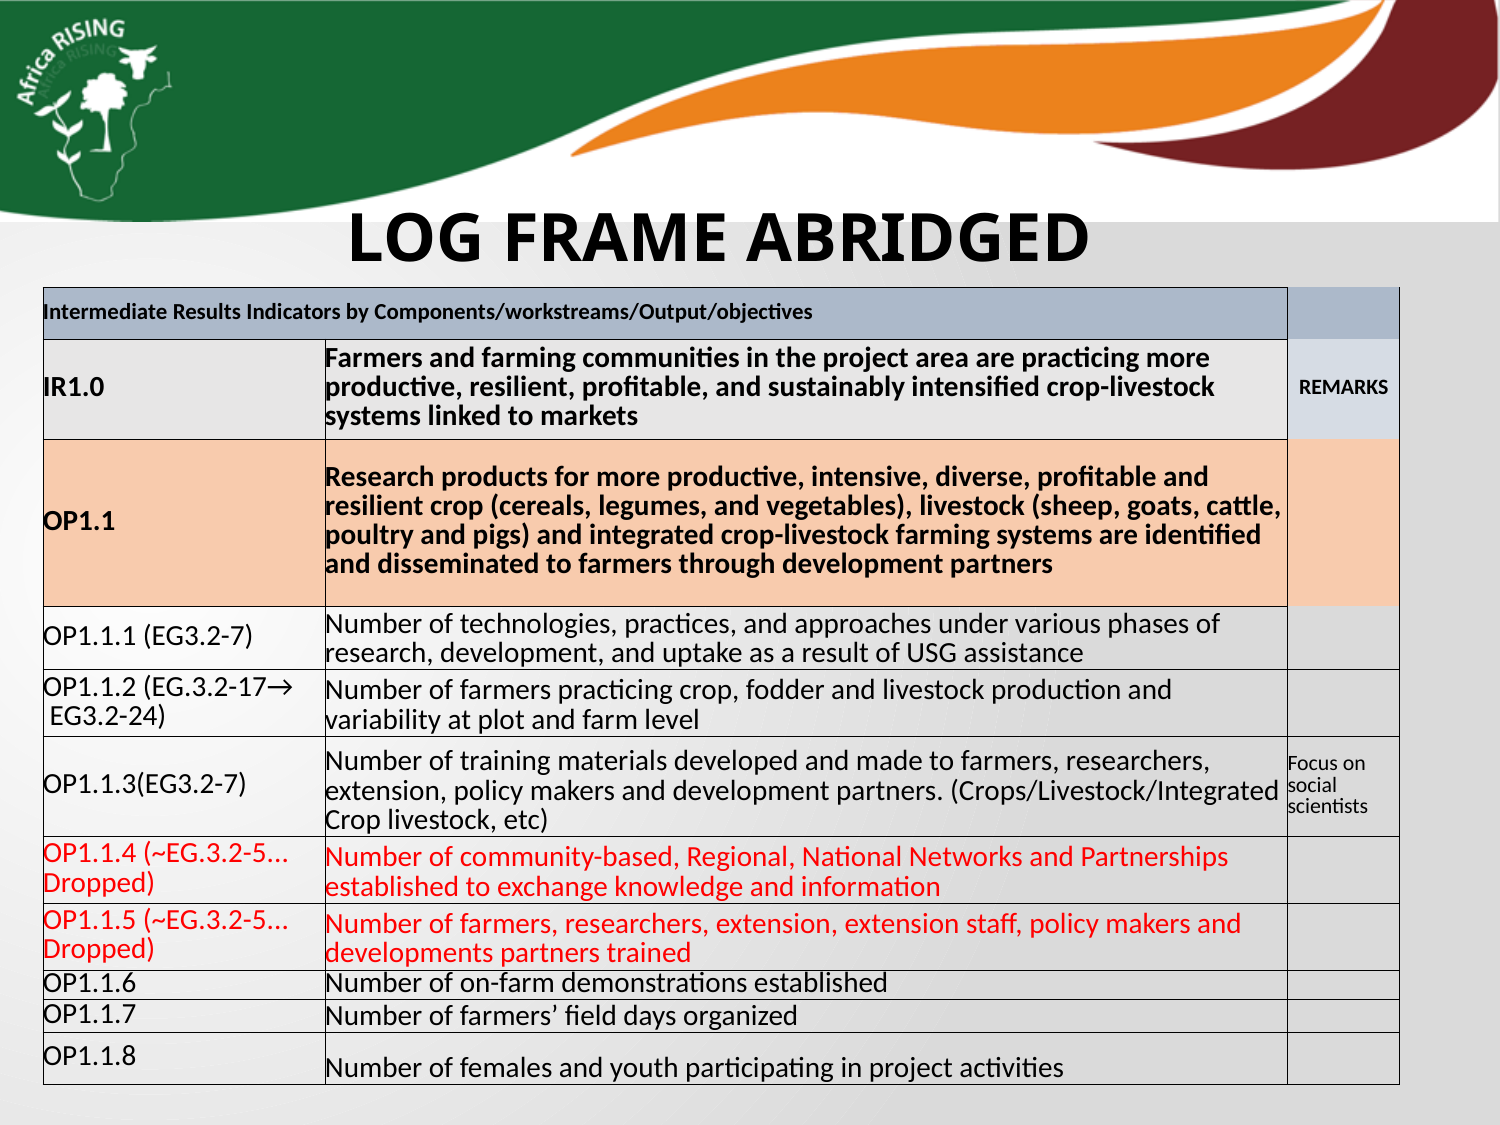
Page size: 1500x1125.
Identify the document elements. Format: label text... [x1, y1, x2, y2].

table_cell [1288, 904, 1399, 970]
table_cell [1288, 837, 1399, 903]
table_cell Number of farmers practicing crop, fodder and livestock production and variability at plot and farm level [326, 670, 1287, 736]
table_cell [1288, 670, 1399, 736]
list LOG FRAME ABRIDGED [87, 187, 1350, 287]
table_cell [1288, 971, 1399, 999]
table_cell [1288, 1033, 1399, 1084]
table_cell [1288, 606, 1399, 669]
table_cell Number of technologies, practices, and approaches under various phases of research, development, and uptake as a result of USG assistance [326, 607, 1287, 669]
table_cell OP1.1.2 (EG.3.2-17→ EG3.2-24) [44, 670, 325, 736]
picture [0, 0, 1499, 222]
table_cell OP1.1.8 [44, 1033, 325, 1084]
table_cell OP1.1.7 [44, 1000, 325, 1032]
table_cell Number of community-based, Regional, National Networks and Partnerships established to exchange knowledge and information [326, 837, 1287, 903]
table_cell OP1.1.3(EG3.2-7) [44, 737, 325, 836]
table_cell IR1.0 [44, 340, 325, 439]
table_cell OP1.1 [44, 440, 325, 606]
table_cell Number of on-farm demonstrations established [326, 971, 1287, 999]
table_header Intermediate Results Indicators by Components/workstreams/Output/objectives [44, 288, 1287, 339]
table_cell Farmers and farming communities in the project area are practicing more productive, resilient, profitable, and sustainably intensified crop-livestock systems linked to markets [326, 340, 1287, 439]
table_cell OP1.1.4 (~EG.3.2-5... Dropped) [44, 837, 325, 903]
table_cell Number of females and youth participating in project activities [326, 1033, 1287, 1084]
table_cell [1288, 439, 1399, 606]
table_cell Number of farmers’ field days organized [326, 1000, 1287, 1032]
table_cell Number of training materials developed and made to farmers, researchers, extension, policy makers and development partners. (Crops/Livestock/Integrated Crop livestock, etc) [326, 737, 1287, 836]
table_cell Number of farmers, researchers, extension, extension staff, policy makers and developments partners trained [326, 904, 1287, 970]
table_cell OP1.1.6 [44, 971, 325, 999]
table_cell [1288, 1000, 1399, 1032]
table_cell OP1.1.1 (EG3.2-7) [44, 607, 325, 669]
table_cell OP1.1.5 (~EG.3.2-5... Dropped) [44, 904, 325, 970]
table_cell Focus on social scientists [1288, 737, 1399, 836]
table_cell Research products for more productive, intensive, diverse, profitable and resilient crop (cereals, legumes, and vegetables), livestock (sheep, goats, cattle, poultry and pigs) and integrated crop-livestock farming systems are identified and disseminated to farmers through development partners [326, 440, 1287, 606]
table_header [1288, 287, 1399, 339]
table_cell REMARKS [1288, 339, 1399, 439]
